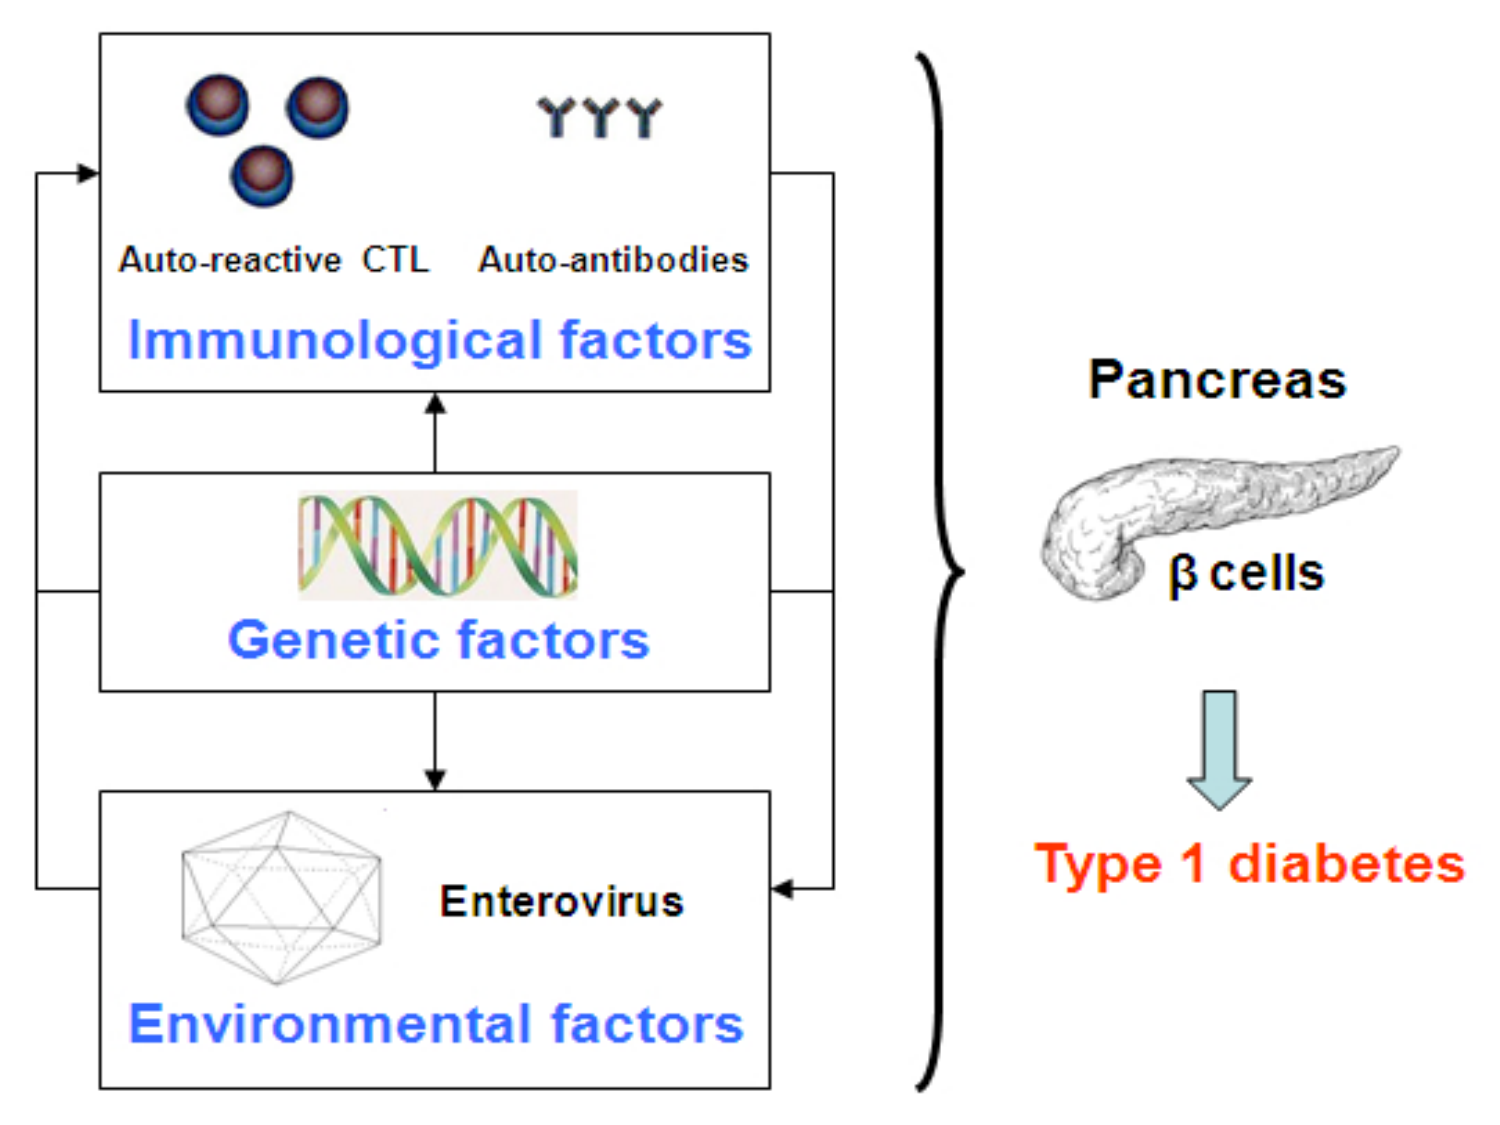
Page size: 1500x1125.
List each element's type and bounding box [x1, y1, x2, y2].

list [0, 0, 1500, 1125]
